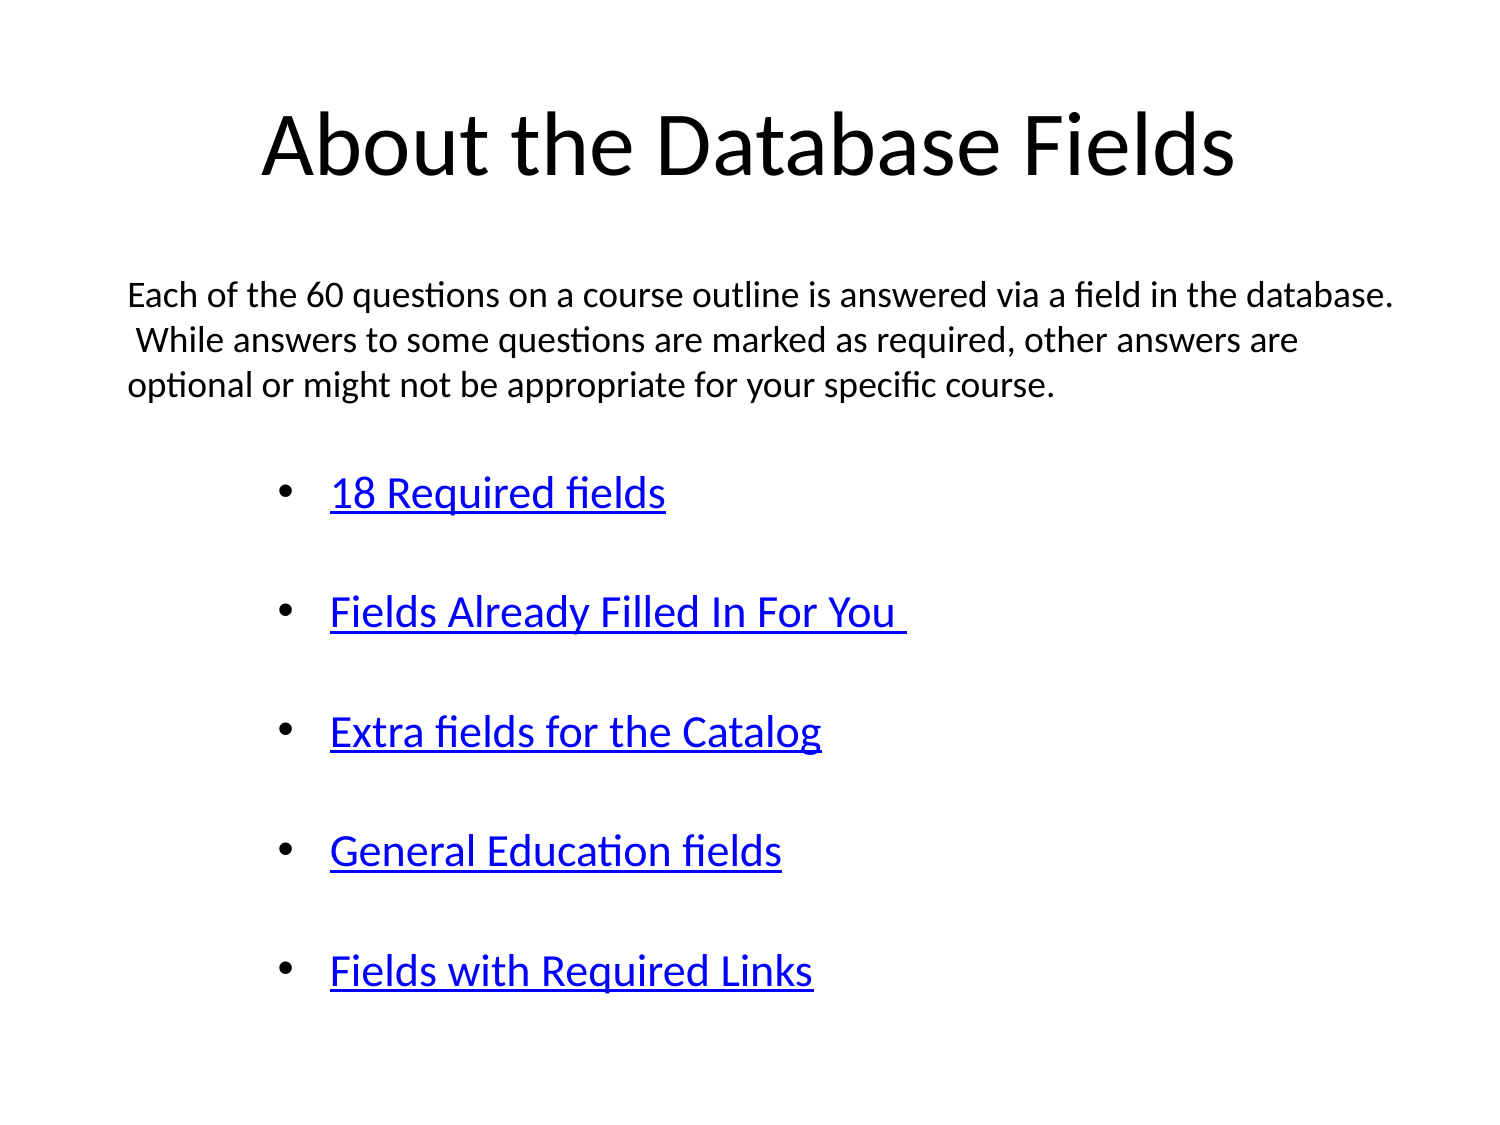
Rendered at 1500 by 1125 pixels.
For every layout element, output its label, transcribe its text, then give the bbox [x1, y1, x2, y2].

list 18 Required fields Fields Already Filled In For You Extra fields for the Catalog General Education fields Fields with Required Links [262, 413, 1225, 1005]
title About the Database Fields [75, 45, 1425, 233]
text_box Each of the 60 questions on a course outline is answered via a field in the database. While answers to some questions are marked as required, other answers are optional or might not be appropriate for your specific course. [112, 262, 1413, 413]
